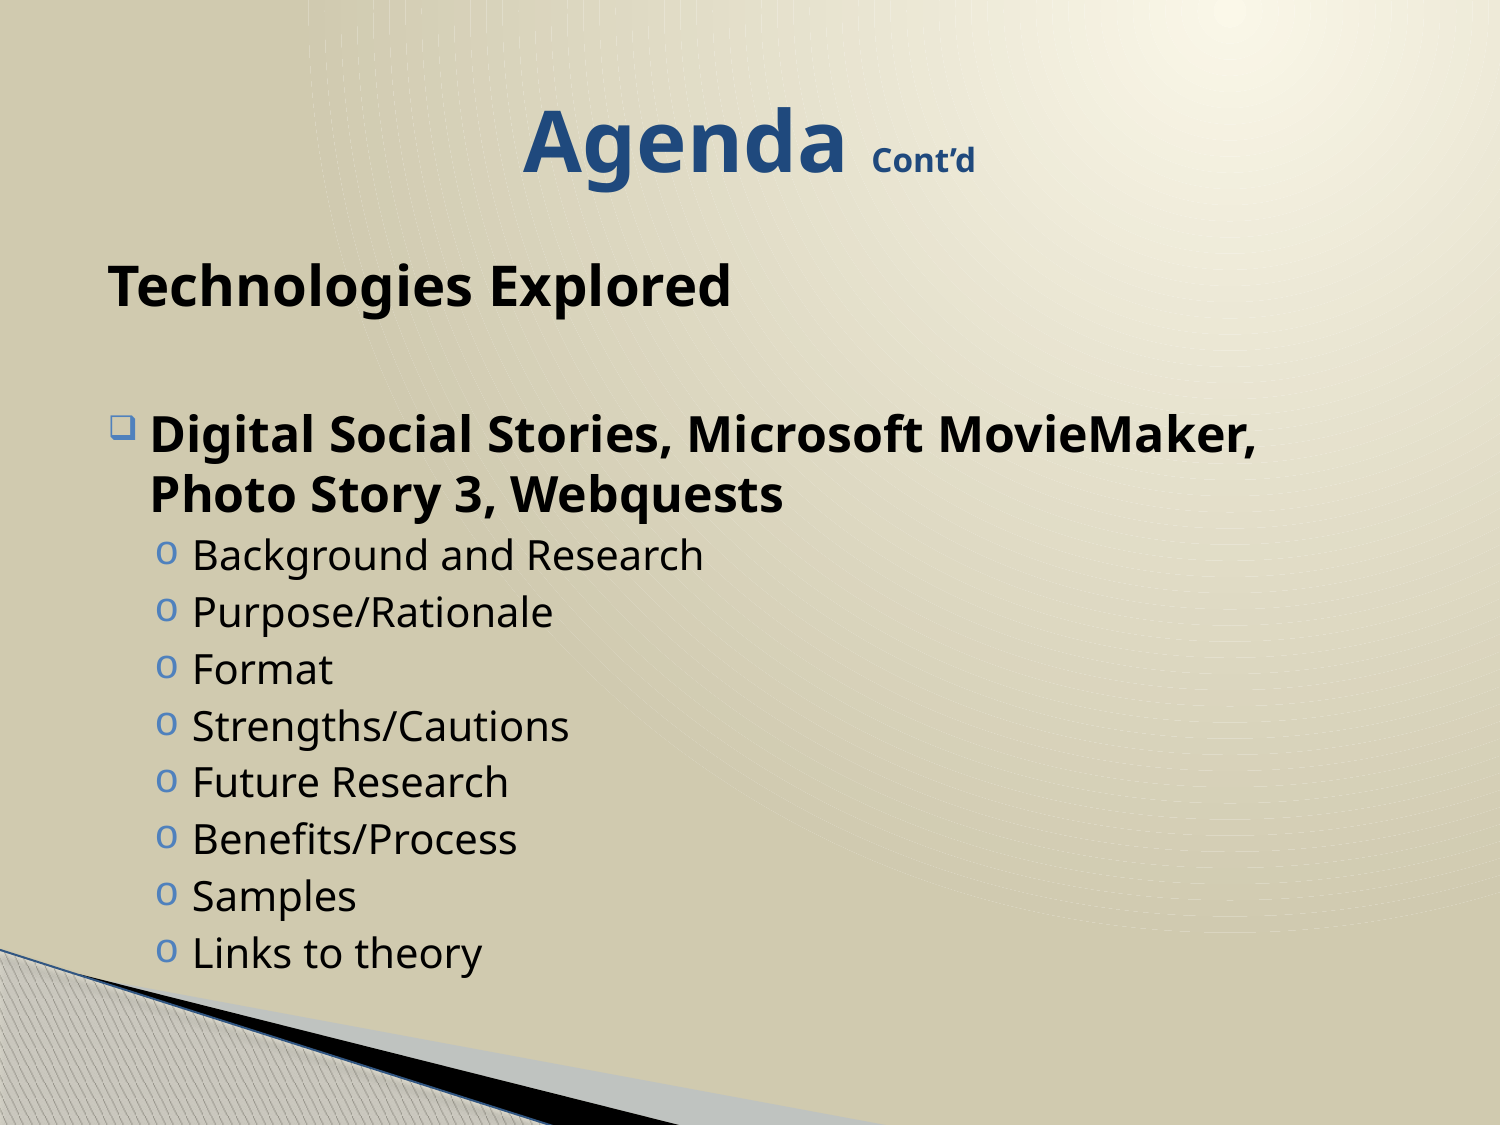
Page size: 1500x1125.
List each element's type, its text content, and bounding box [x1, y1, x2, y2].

list Technologies Explored Digital Social Stories, Microsoft MovieMaker, Photo Story 3, Webquests Background and Research Purpose/Rationale Format Strengths/Cautions Future Research Benefits/Process Samples Links to theory [74, 242, 1426, 1055]
title Agenda Cont’d [75, 45, 1425, 233]
